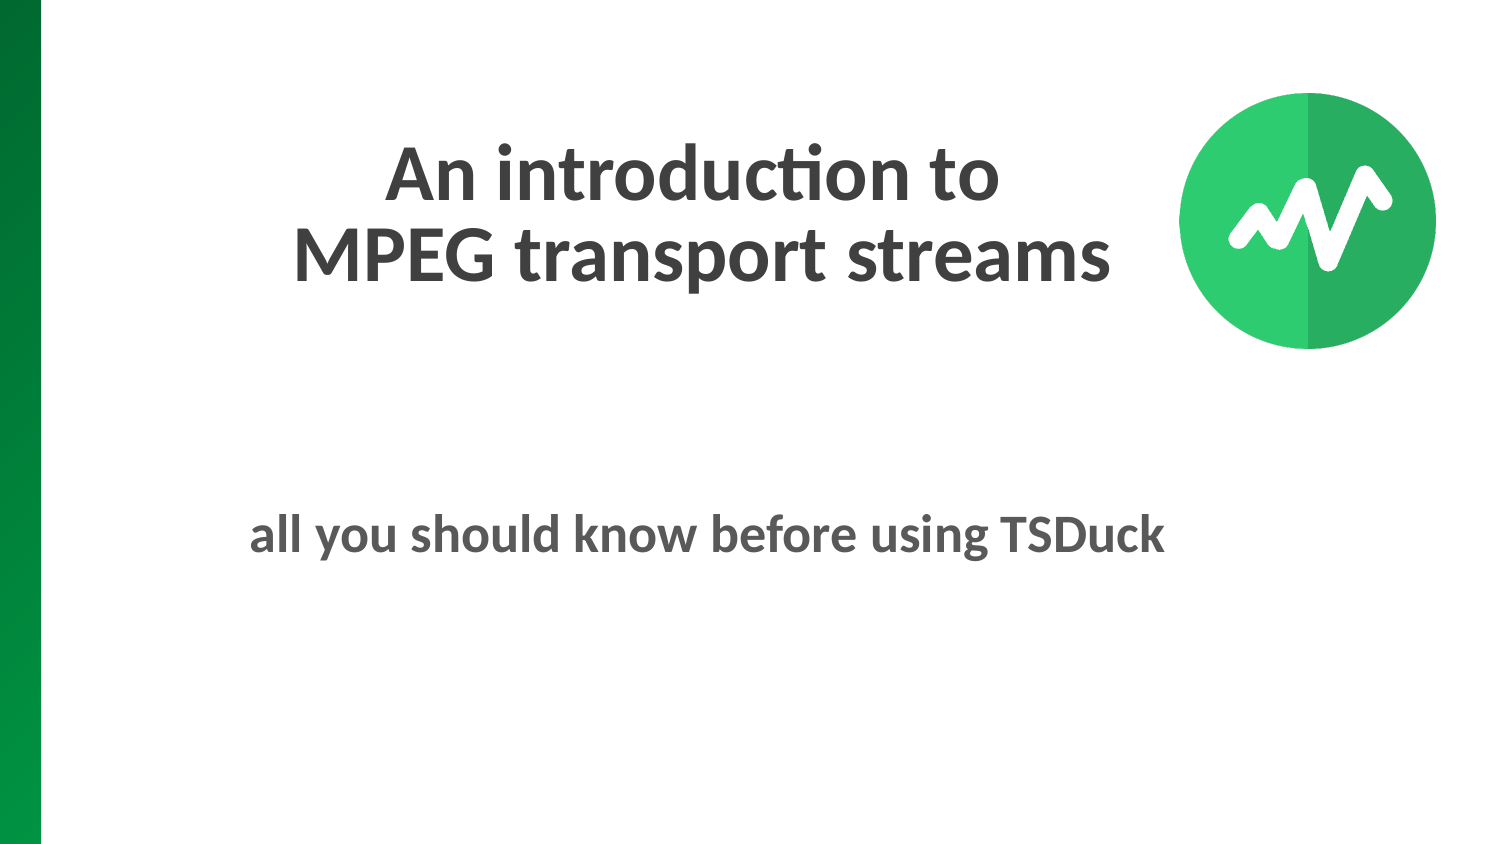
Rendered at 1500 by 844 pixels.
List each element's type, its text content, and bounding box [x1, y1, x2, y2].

picture [1178, 92, 1436, 350]
title An introduction to MPEG transport streams [64, 131, 1173, 311]
subtitle all you should know before using TSDuck [70, 504, 1346, 729]
